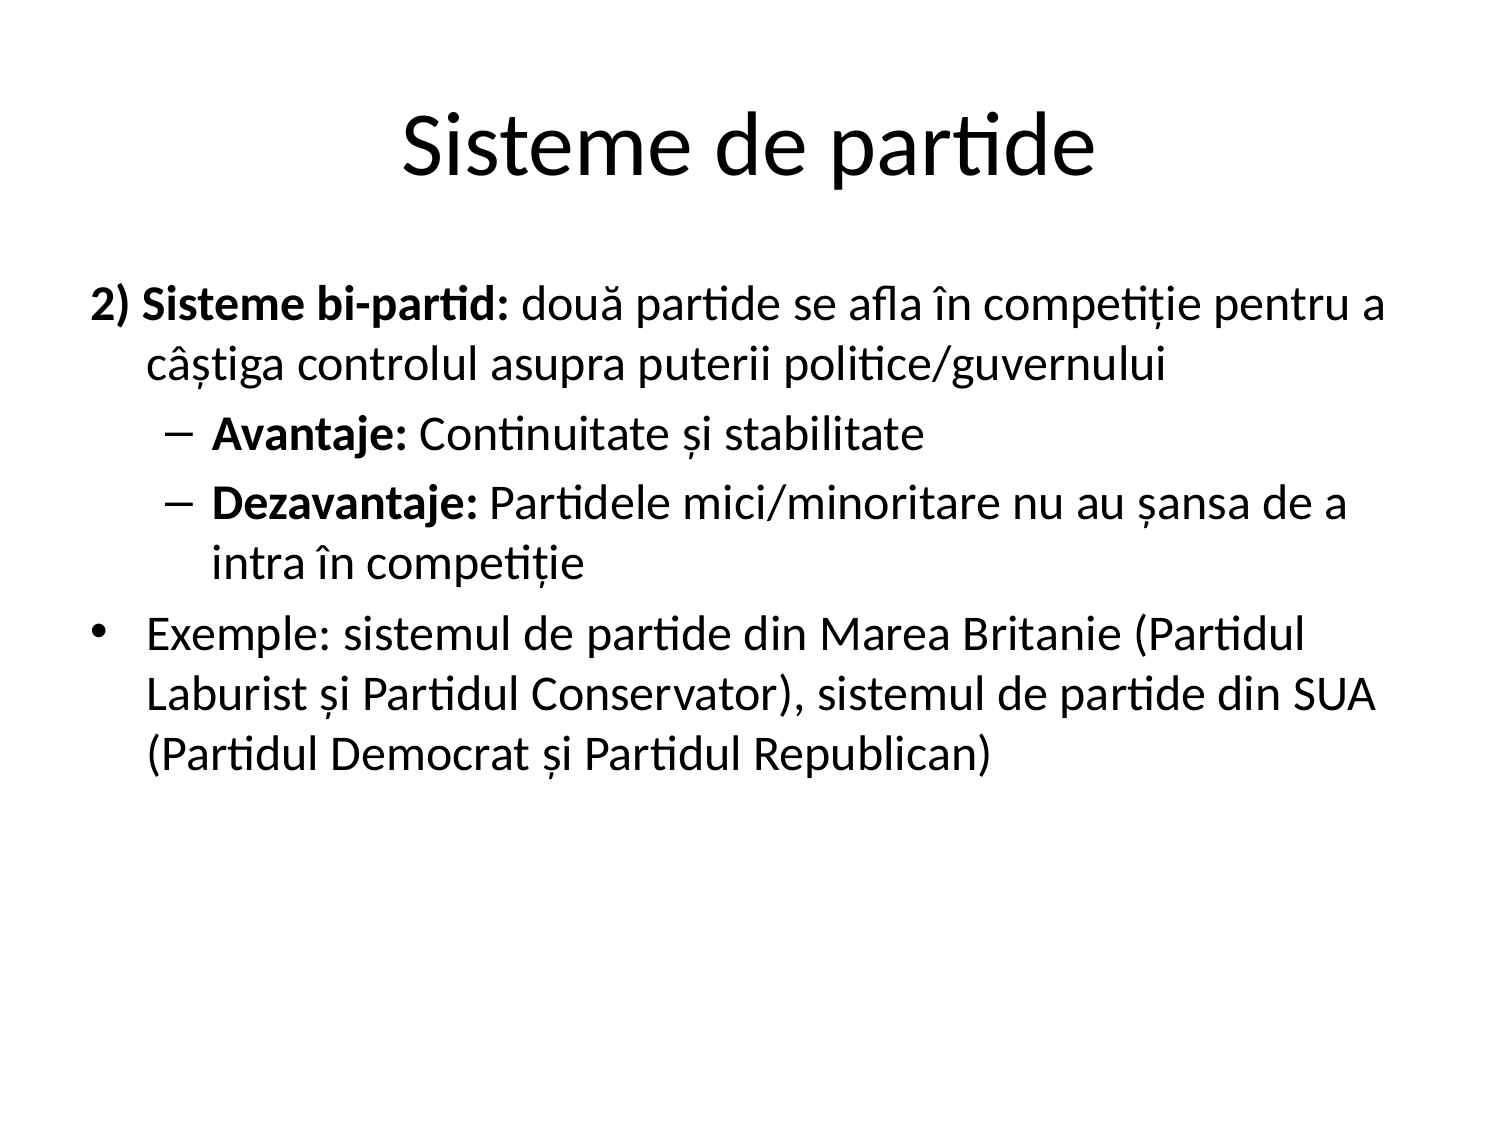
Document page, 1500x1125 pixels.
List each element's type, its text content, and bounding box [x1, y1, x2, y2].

title Sisteme de partide [75, 45, 1425, 233]
list 2) Sisteme bi-partid: două partide se afla în competiție pentru a câștiga controlul asupra puterii politice/guvernului Avantaje: Continuitate și stabilitate Dezavantaje: Partidele mici/minoritare nu au șansa de a intra în competiție Exemple: sistemul de partide din Marea Britanie (Partidul Laburist și Partidul Conservator), sistemul de partide din SUA (Partidul Democrat și Partidul Republican) [75, 262, 1425, 1005]
